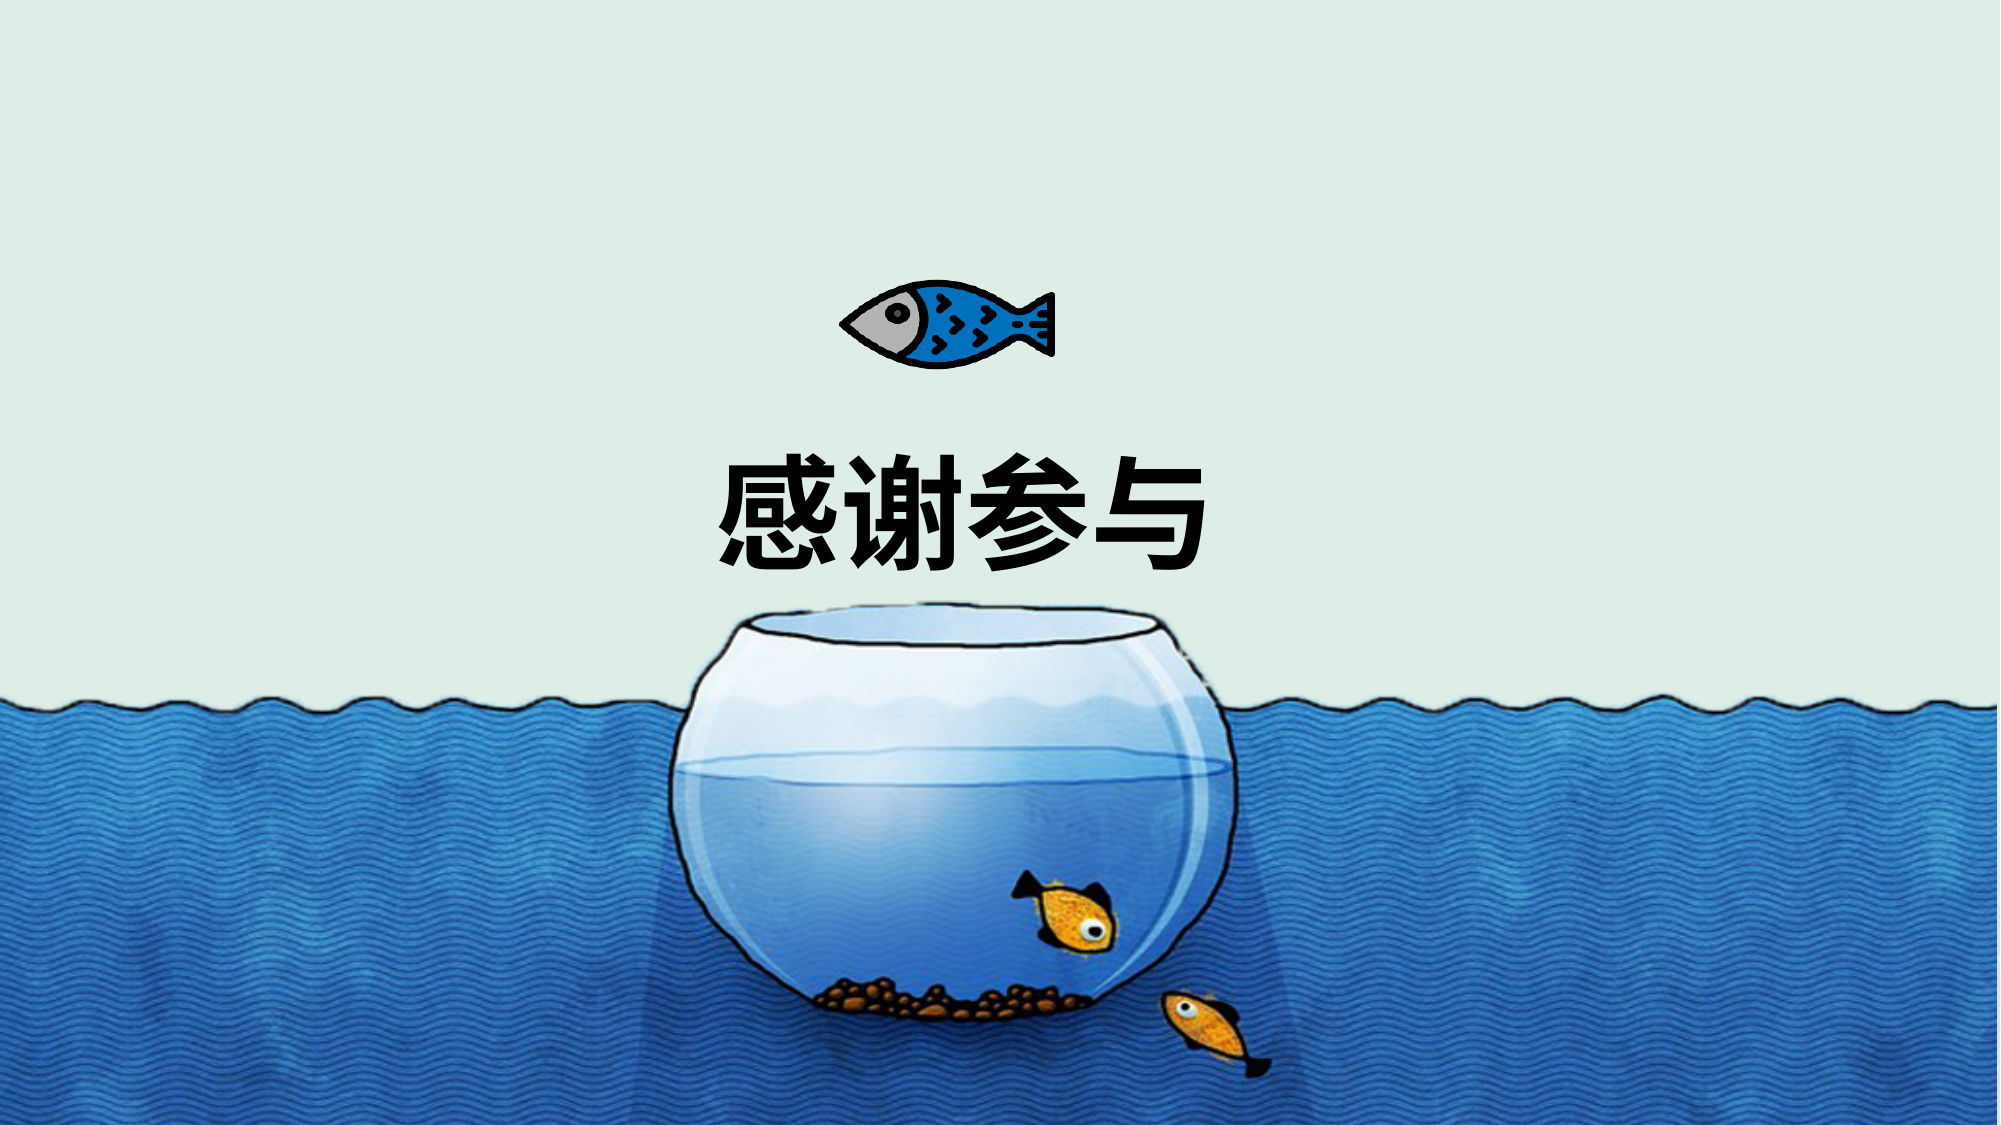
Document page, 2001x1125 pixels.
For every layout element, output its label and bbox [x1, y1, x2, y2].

picture [0, 0, 2001, 1125]
text_box [668, 233, 1262, 560]
